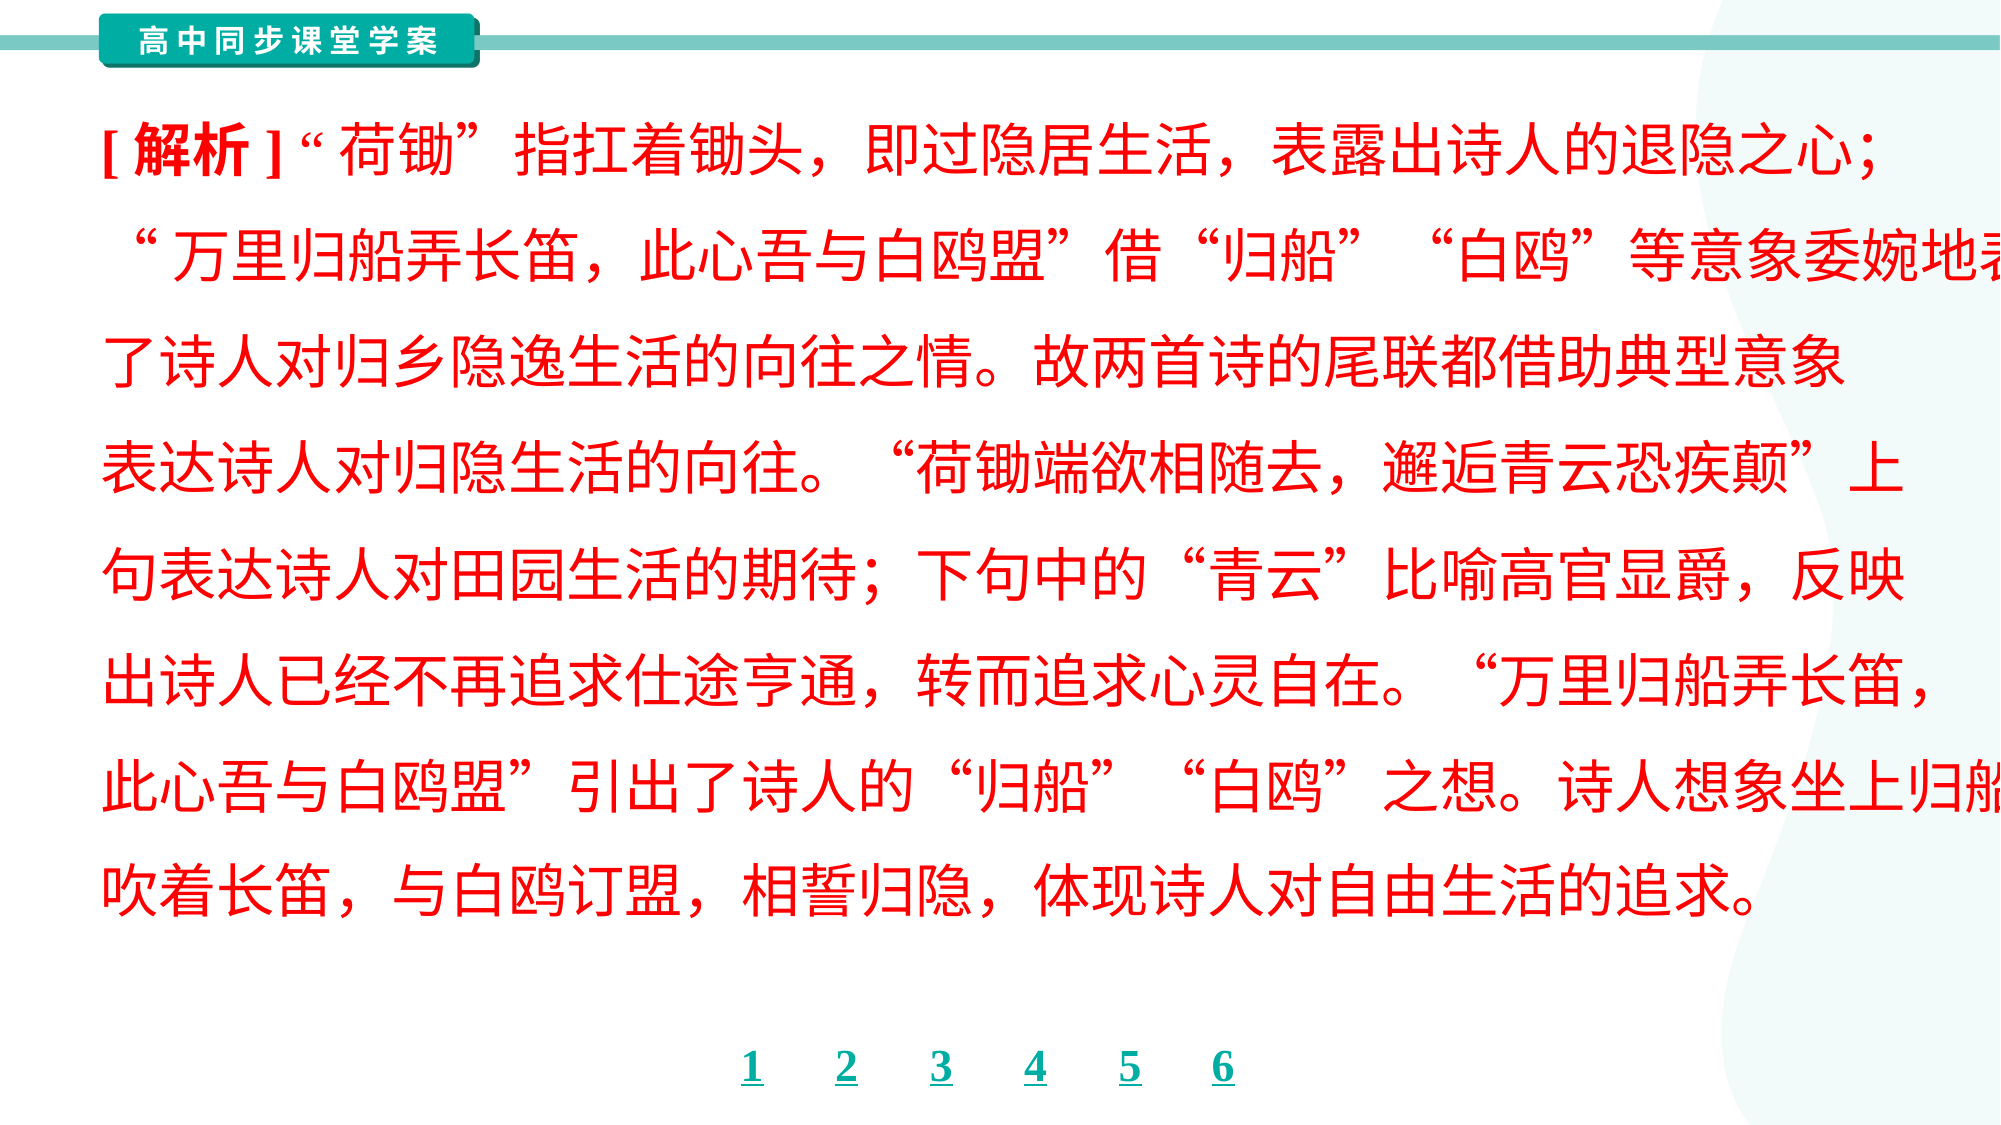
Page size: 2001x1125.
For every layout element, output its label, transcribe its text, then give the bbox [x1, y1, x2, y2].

picture [0, 0, 2000, 1125]
text_box [解析] “荷锄”指扛着锄头，即过隐居生活，表露出诗人的退隐之心； “万里归船弄长笛，此心吾与白鸥盟”借“归船”“白鸥”等意象委婉地表达 了诗人对归乡隐逸生活的向往之情。故两首诗的尾联都借助典型意象 表达诗人对归隐生活的向往。“荷锄端欲相随去，邂逅青云恐疾颠”上 句表达诗人对田园生活的期待；下句中的“青云”比喻高官显爵，反映 出诗人已经不再追求仕途亨通，转而追求心灵自在。“万里归船弄长笛， 此心吾与白鸥盟”引出了诗人的“归船”“白鸥”之想。诗人想象坐上归船， 吹着长笛，与白鸥订盟，相誓归隐，体现诗人对自由生活的追求。 [100, 76, 1899, 914]
